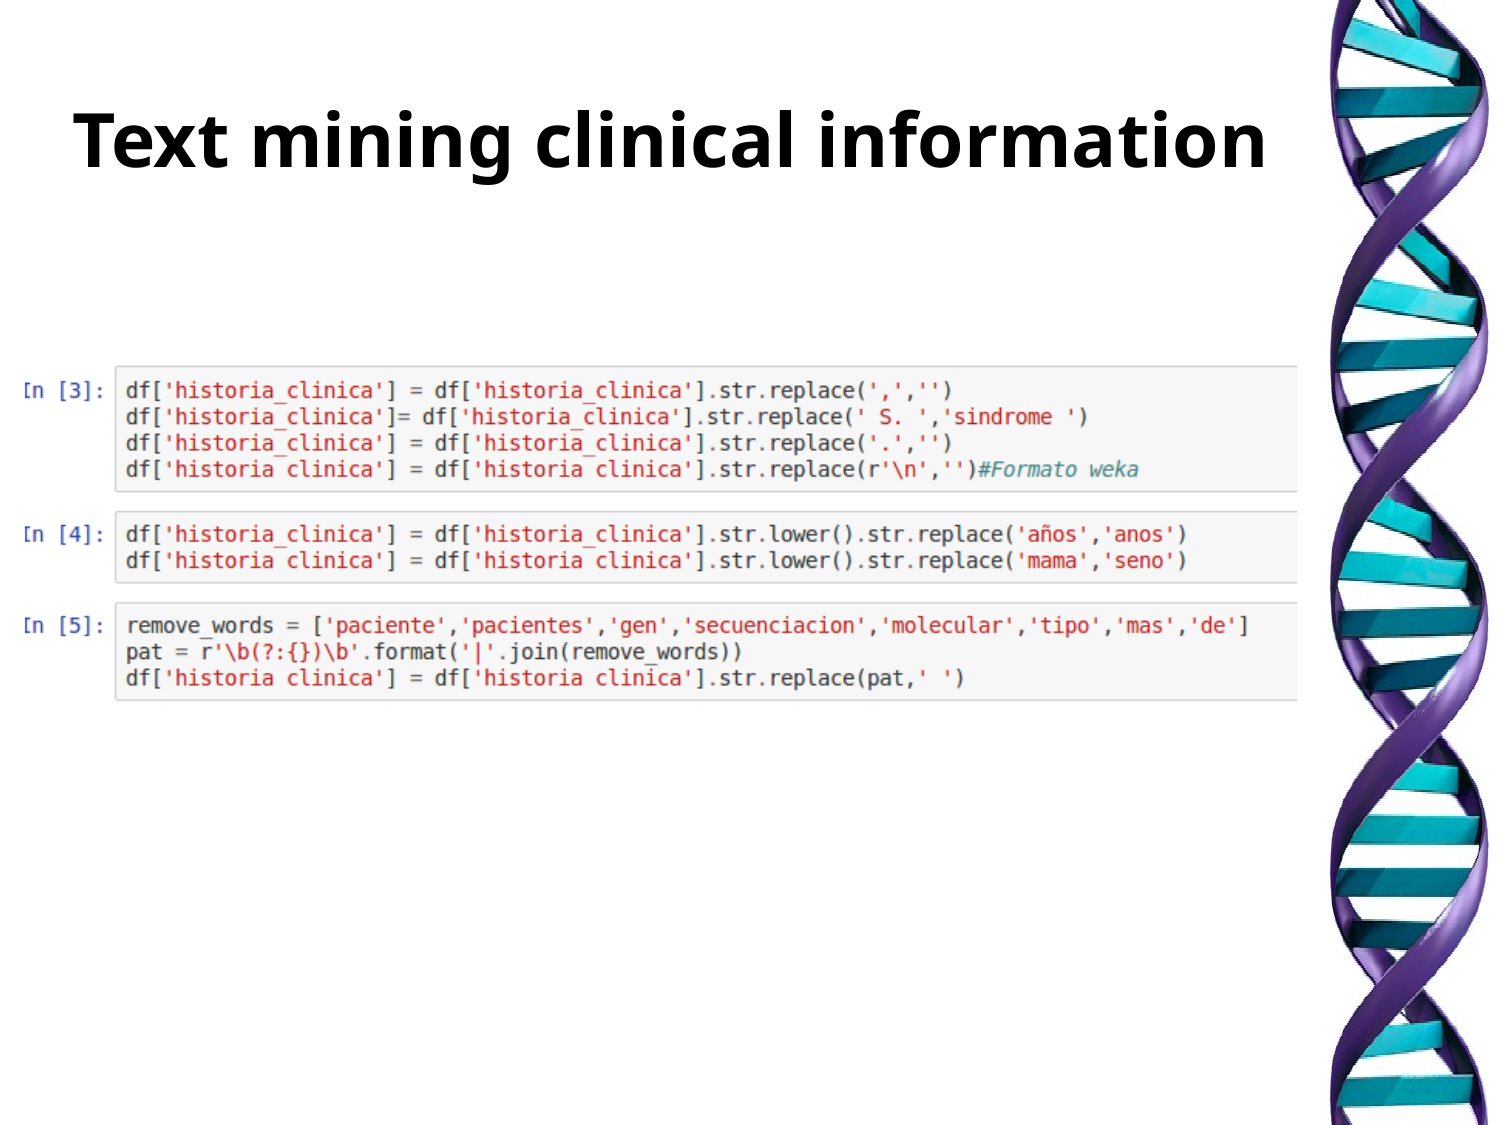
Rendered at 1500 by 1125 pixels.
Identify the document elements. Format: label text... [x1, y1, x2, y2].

title Text mining clinical information [19, 46, 1317, 229]
picture [24, 356, 1298, 709]
picture [1322, 0, 1500, 1125]
